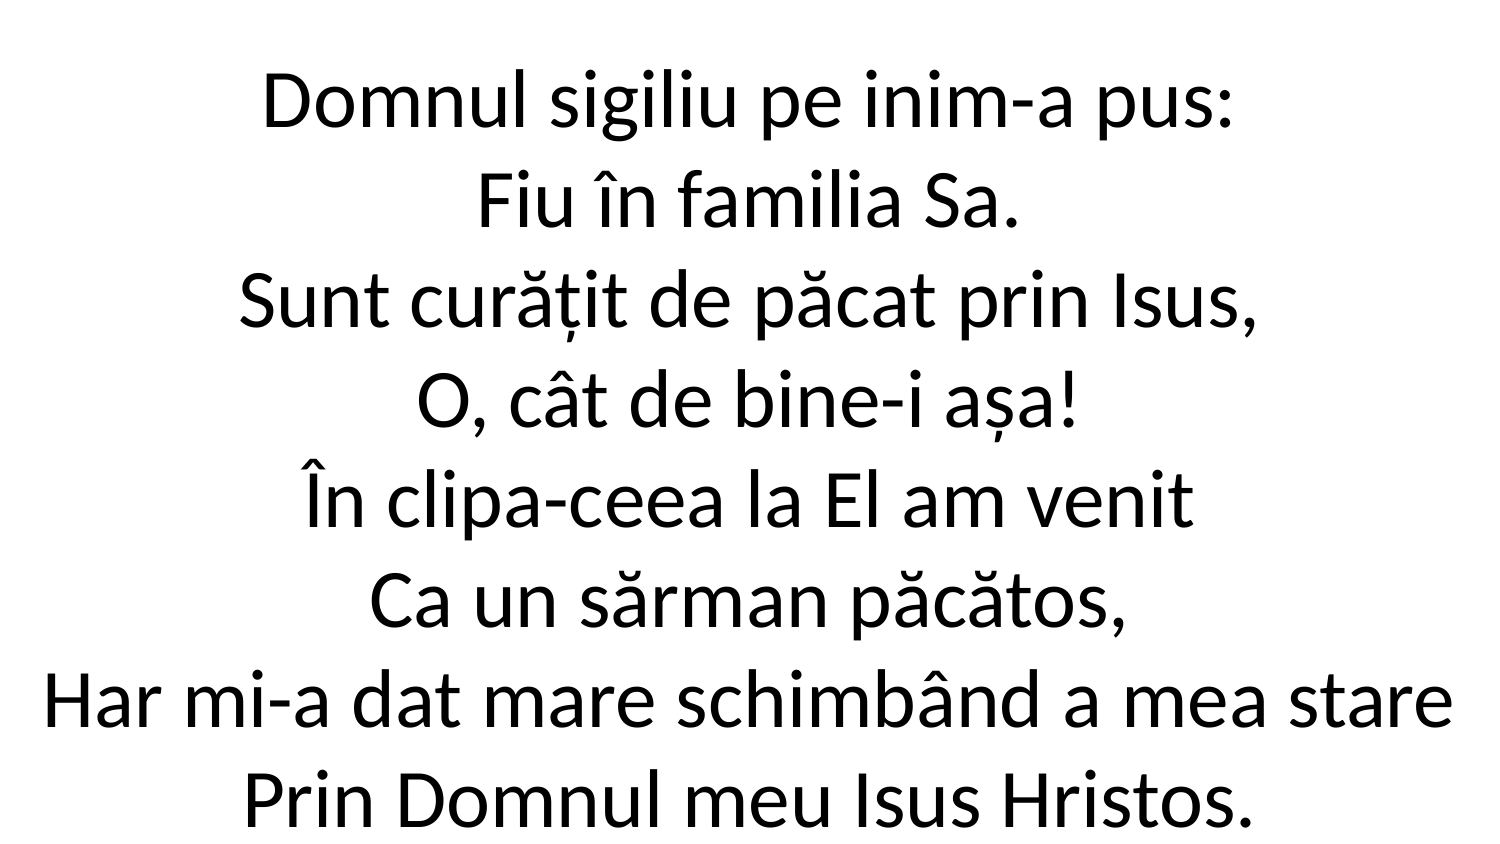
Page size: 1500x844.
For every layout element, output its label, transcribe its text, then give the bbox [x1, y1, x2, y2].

text_box Domnul sigiliu pe inim-a pus: Fiu în familia Sa. Sunt curățit de păcat prin Isus, O, cât de bine-i așa! În clipa-ceea la El am venit Ca un sărman păcătos, Har mi-a dat mare schimbând a mea stare Prin Domnul meu Isus Hristos. [28, 0, 1472, 844]
